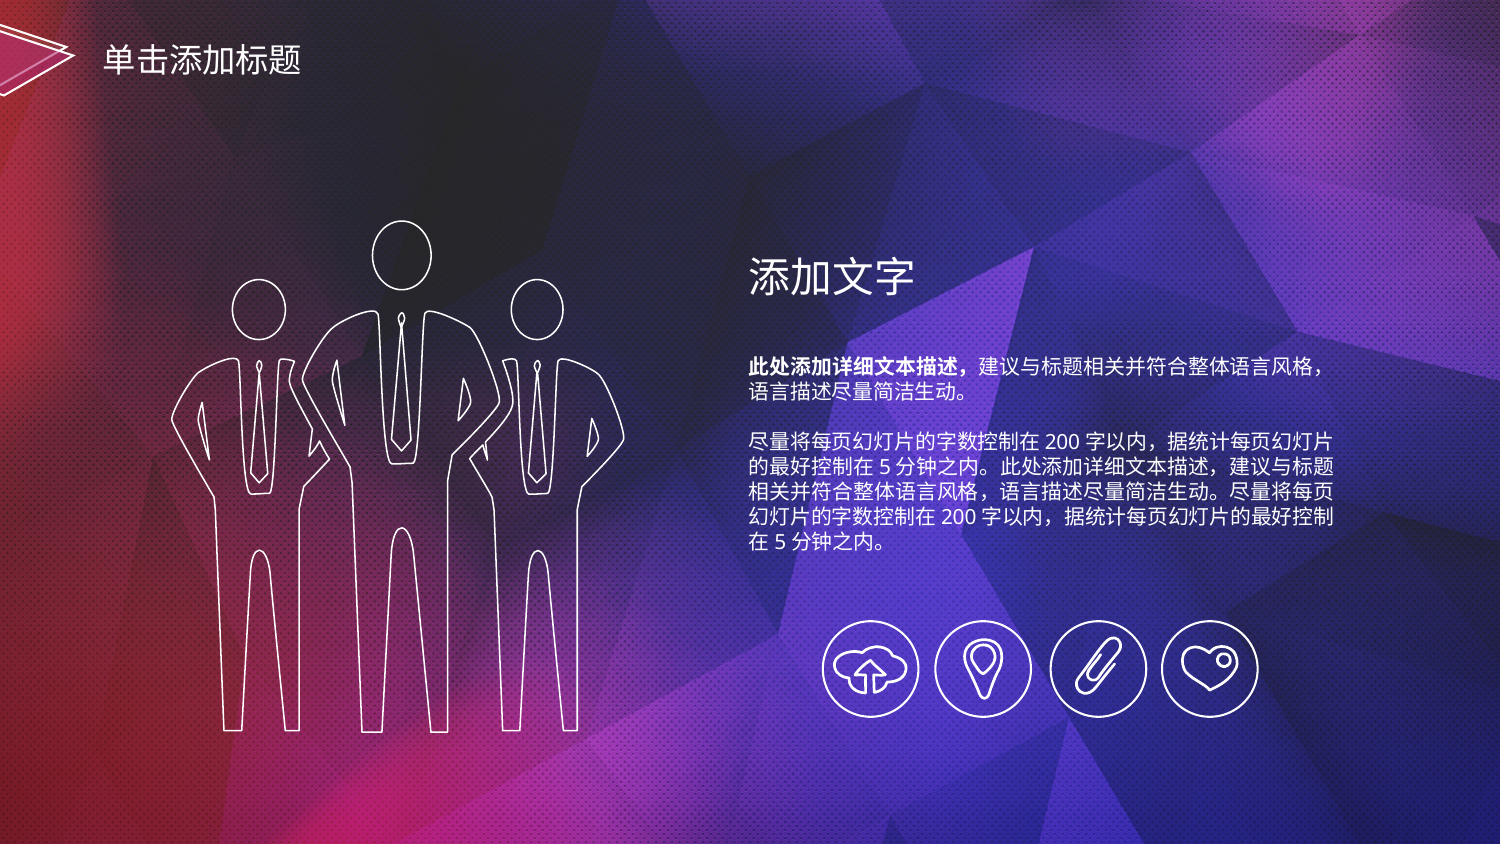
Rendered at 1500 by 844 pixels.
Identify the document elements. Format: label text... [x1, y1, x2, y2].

text_box 添加文字 [733, 246, 1347, 306]
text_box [1161, 621, 1258, 717]
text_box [0, 0, 57, 89]
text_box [822, 621, 919, 717]
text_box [1050, 621, 1147, 717]
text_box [935, 621, 1031, 717]
text_box 此处添加详细文本描述，建议与标题相关并符合整体语言风格，语言描述尽量简洁生动。 尽量将每页幻灯片的字数控制在200字以内，据统计每页幻灯片的最好控制在5分钟之内。此处添加详细文本描述，建议与标题相关并符合整体语言风格，语言描述尽量简洁生动。尽量将每页幻灯片的字数控制在200字以内，据统计每页幻灯片的最好控制在5分钟之内。 [733, 346, 1358, 560]
text_box 单击添加标题 [88, 31, 412, 87]
picture [0, 0, 1500, 844]
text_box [171, 279, 301, 731]
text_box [301, 221, 502, 733]
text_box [502, 279, 627, 731]
